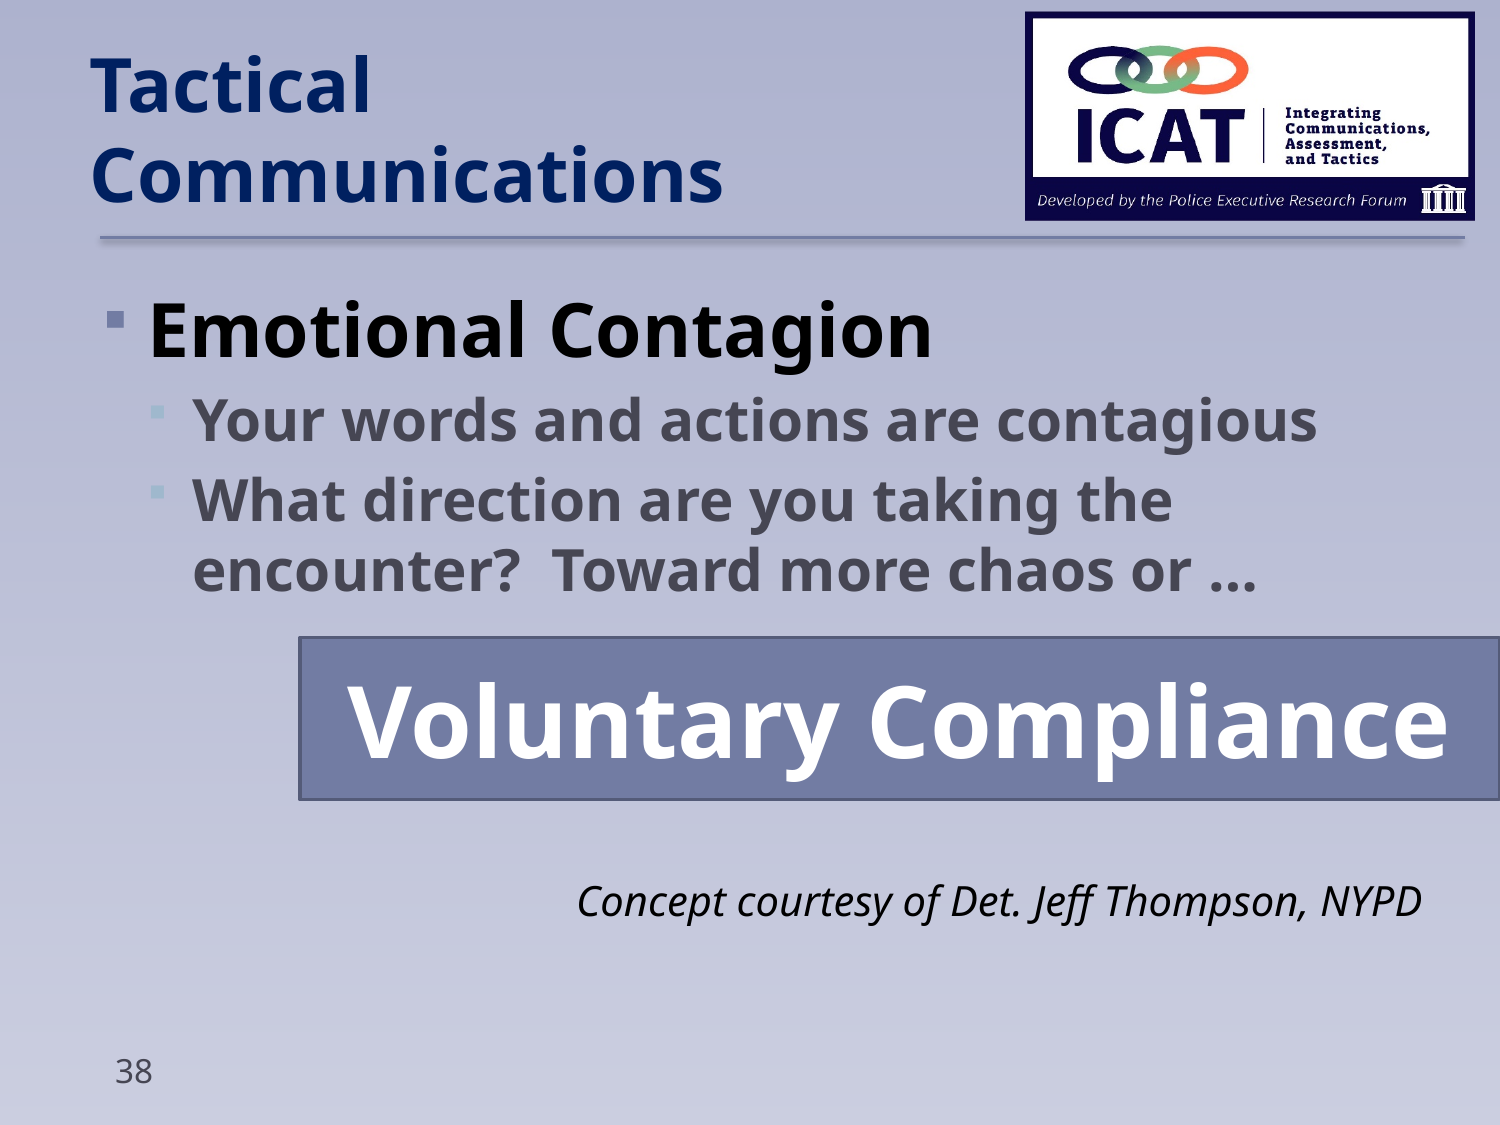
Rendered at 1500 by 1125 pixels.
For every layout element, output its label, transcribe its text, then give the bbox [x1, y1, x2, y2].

list Emotional Contagion Your words and actions are contagious What direction are you taking the encounter? Toward more chaos or … Concept courtesy of Det. Jeff Thompson, NYPD [87, 275, 1438, 1034]
title Tactical Communications [75, 24, 1018, 225]
slide_number 38 [100, 1042, 426, 1103]
picture [1024, 11, 1476, 221]
text_box Voluntary Compliance [298, 636, 1500, 801]
